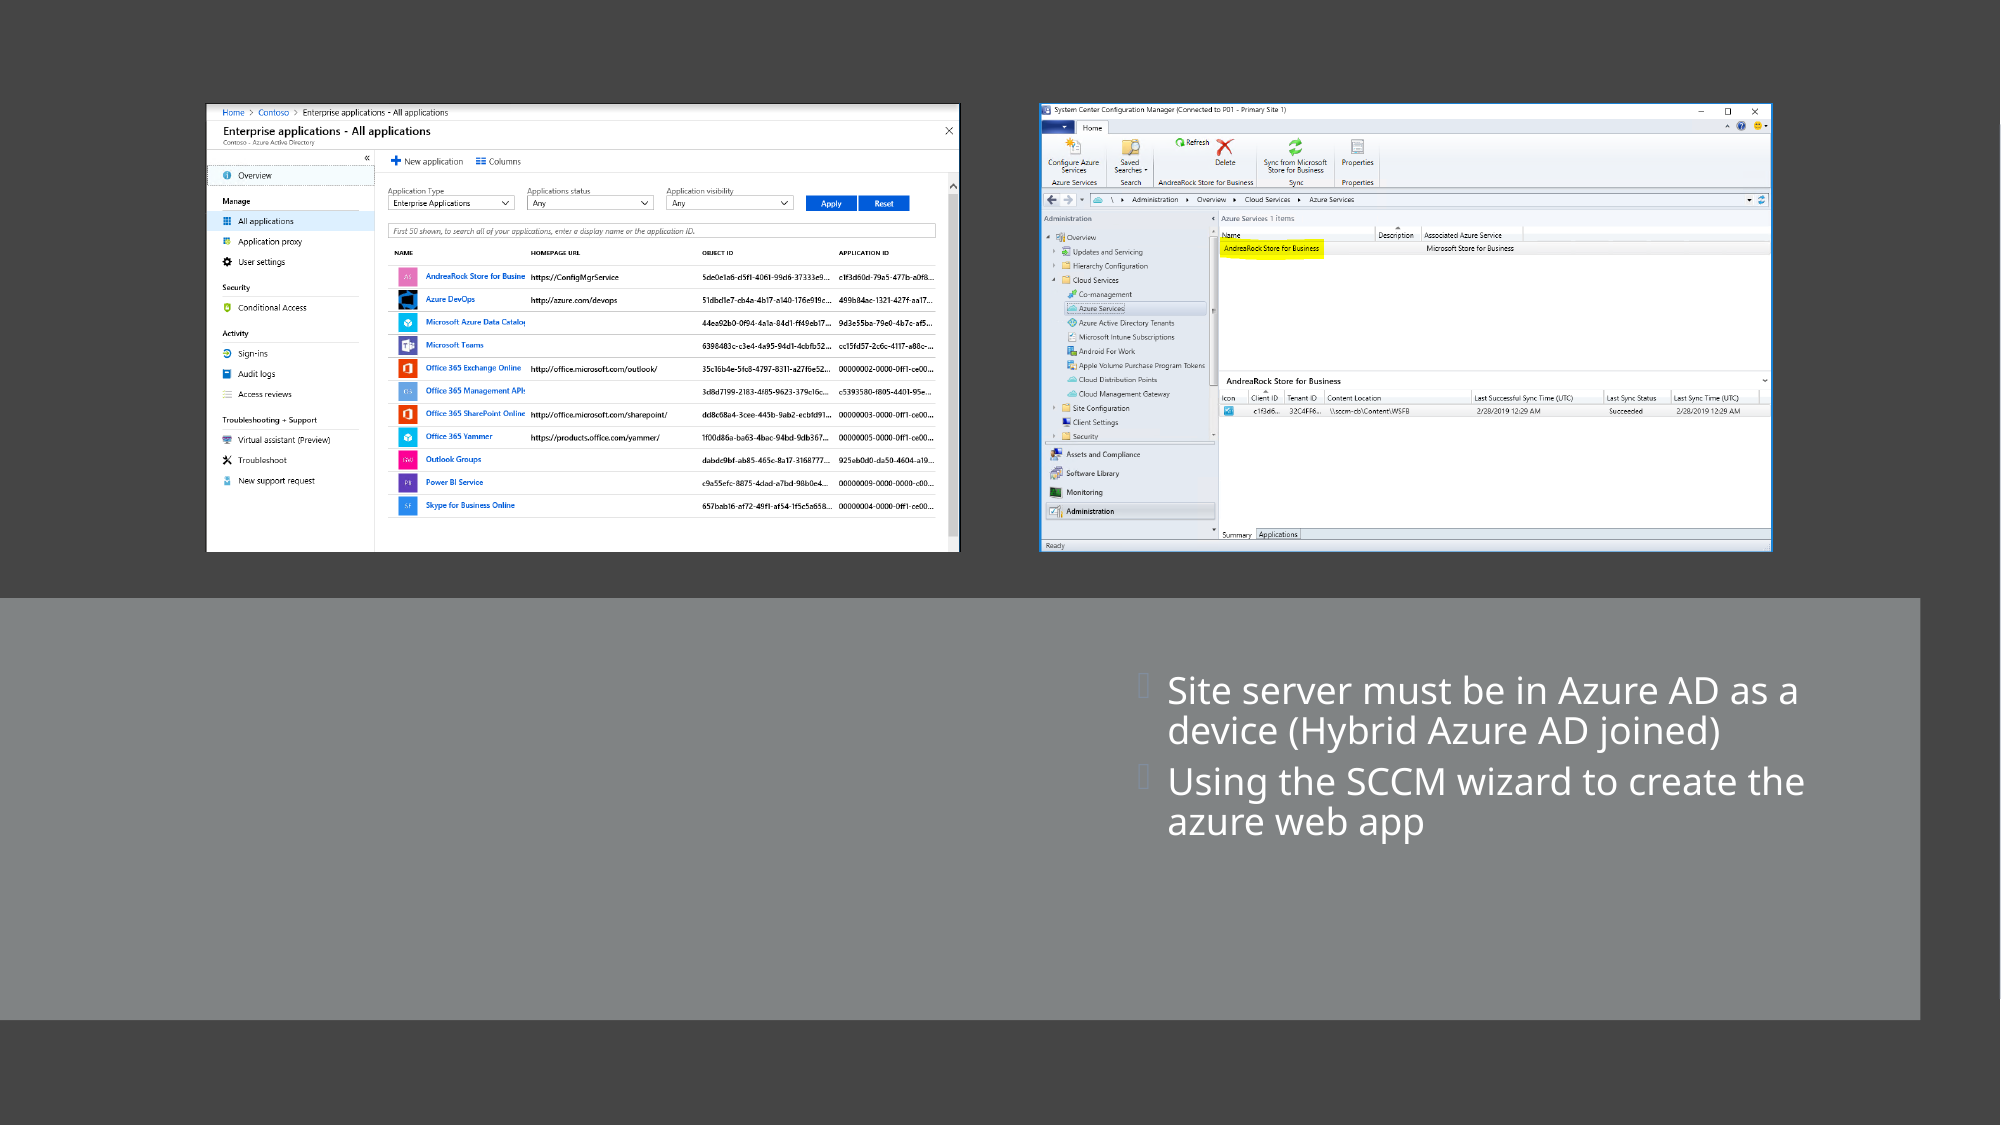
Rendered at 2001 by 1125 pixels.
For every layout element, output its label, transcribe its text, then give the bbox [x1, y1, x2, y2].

text_box [0, 597, 1921, 1021]
picture [205, 103, 961, 552]
picture [1039, 103, 1773, 552]
text_box [0, 0, 2000, 1125]
list Site server must be in Azure AD as a device (Hybrid Azure AD joined) Using the SCCM wizard to create the azure web app [1039, 664, 1835, 974]
